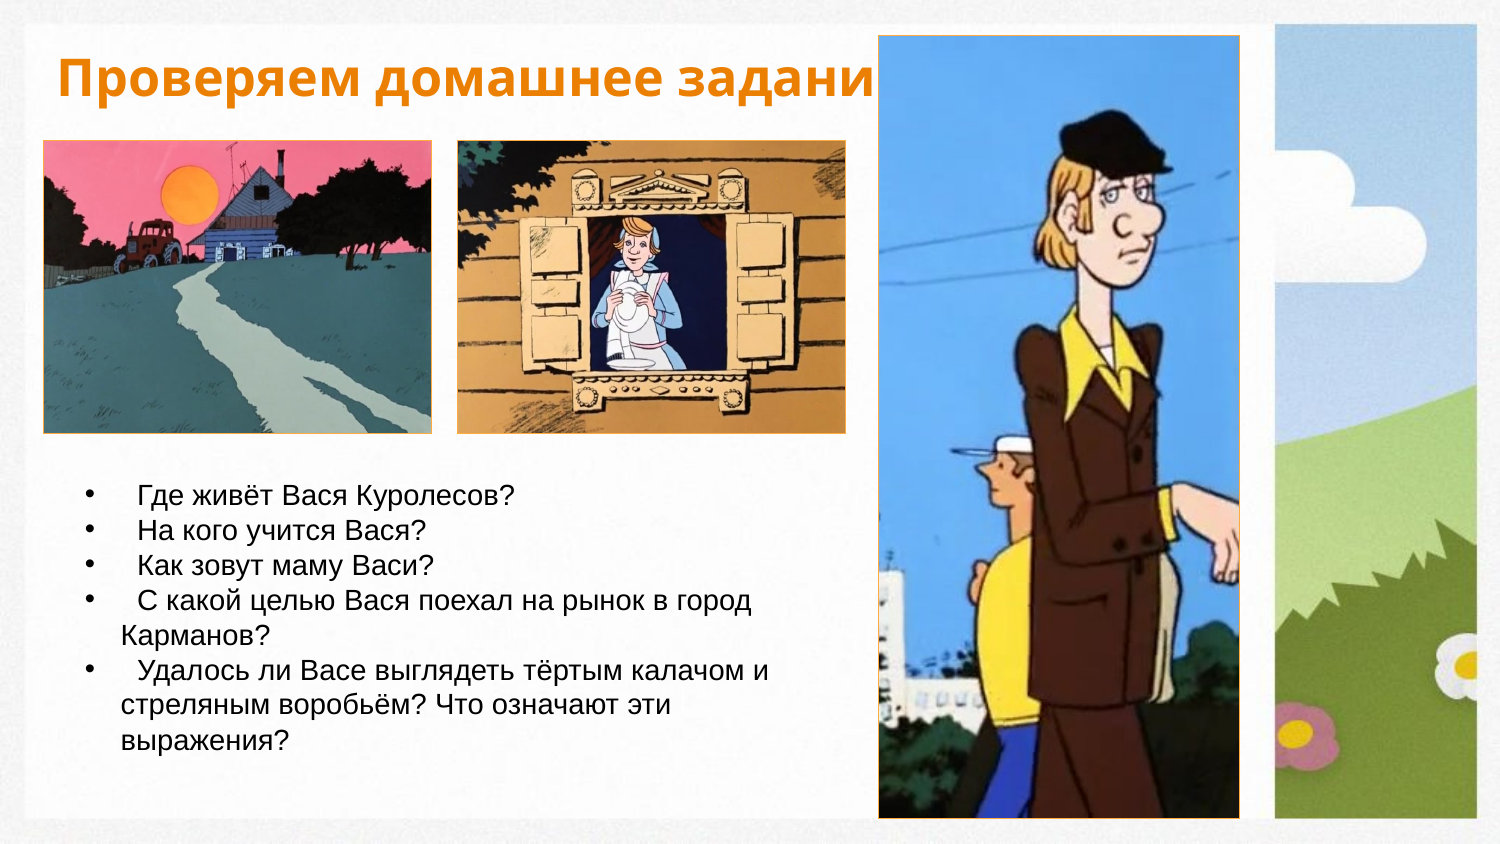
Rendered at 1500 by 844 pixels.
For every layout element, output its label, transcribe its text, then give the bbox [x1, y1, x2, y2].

picture [0, 0, 1500, 844]
title Проверяем домашнее задание [41, 29, 1167, 189]
text_box Где живёт Вася Куролесов? На кого учится Вася? Как зовут маму Васи? С какой целью Вася поехал на рынок в город Карманов? Удалось ли Васе выглядеть тёртым калачом и стреляным воробьём? Что означают эти выражения? [70, 468, 833, 764]
